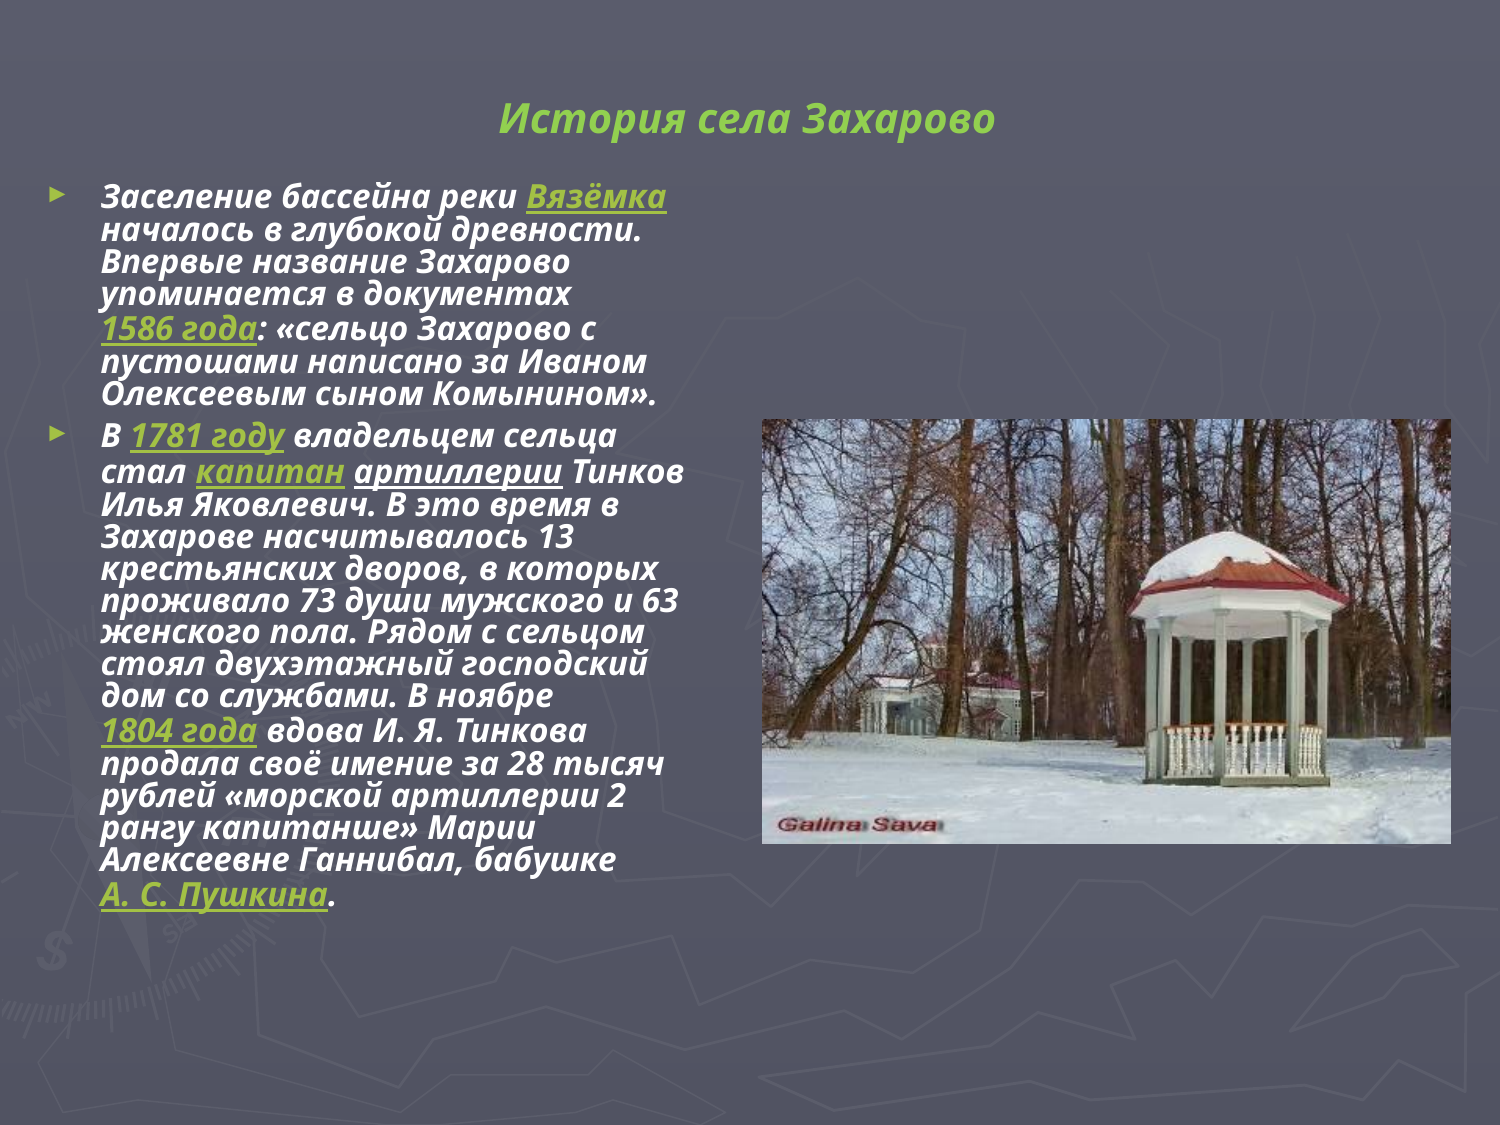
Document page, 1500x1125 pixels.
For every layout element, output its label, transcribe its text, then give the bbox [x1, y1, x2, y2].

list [762, 418, 1451, 844]
list Заселение бассейна реки Вязёмка началось в глубокой древности. Впервые название Захарово упоминается в документах 1586 года: «сельцо Захарово с пустошами написано за Иваном Олексеевым сыном Комынином». В 1781 году владельцем сельца стал капитан артиллерии Тинков Илья Яковлевич. В это время в Захарове насчитывалось 13 крестьянских дворов, в которых проживало 73 души мужского и 63 женского пола. Рядом с сельцом стоял двухэтажный господский дом со службами. В ноябре 1804 года вдова И. Я. Тинкова продала своё имение за 28 тысяч рублей «морской артиллерии 2 рангу капитанше» Марии Алексеевне Ганнибал, бабушке А. С. Пушкина. [29, 172, 718, 911]
title История села Захарово [46, 23, 1449, 212]
